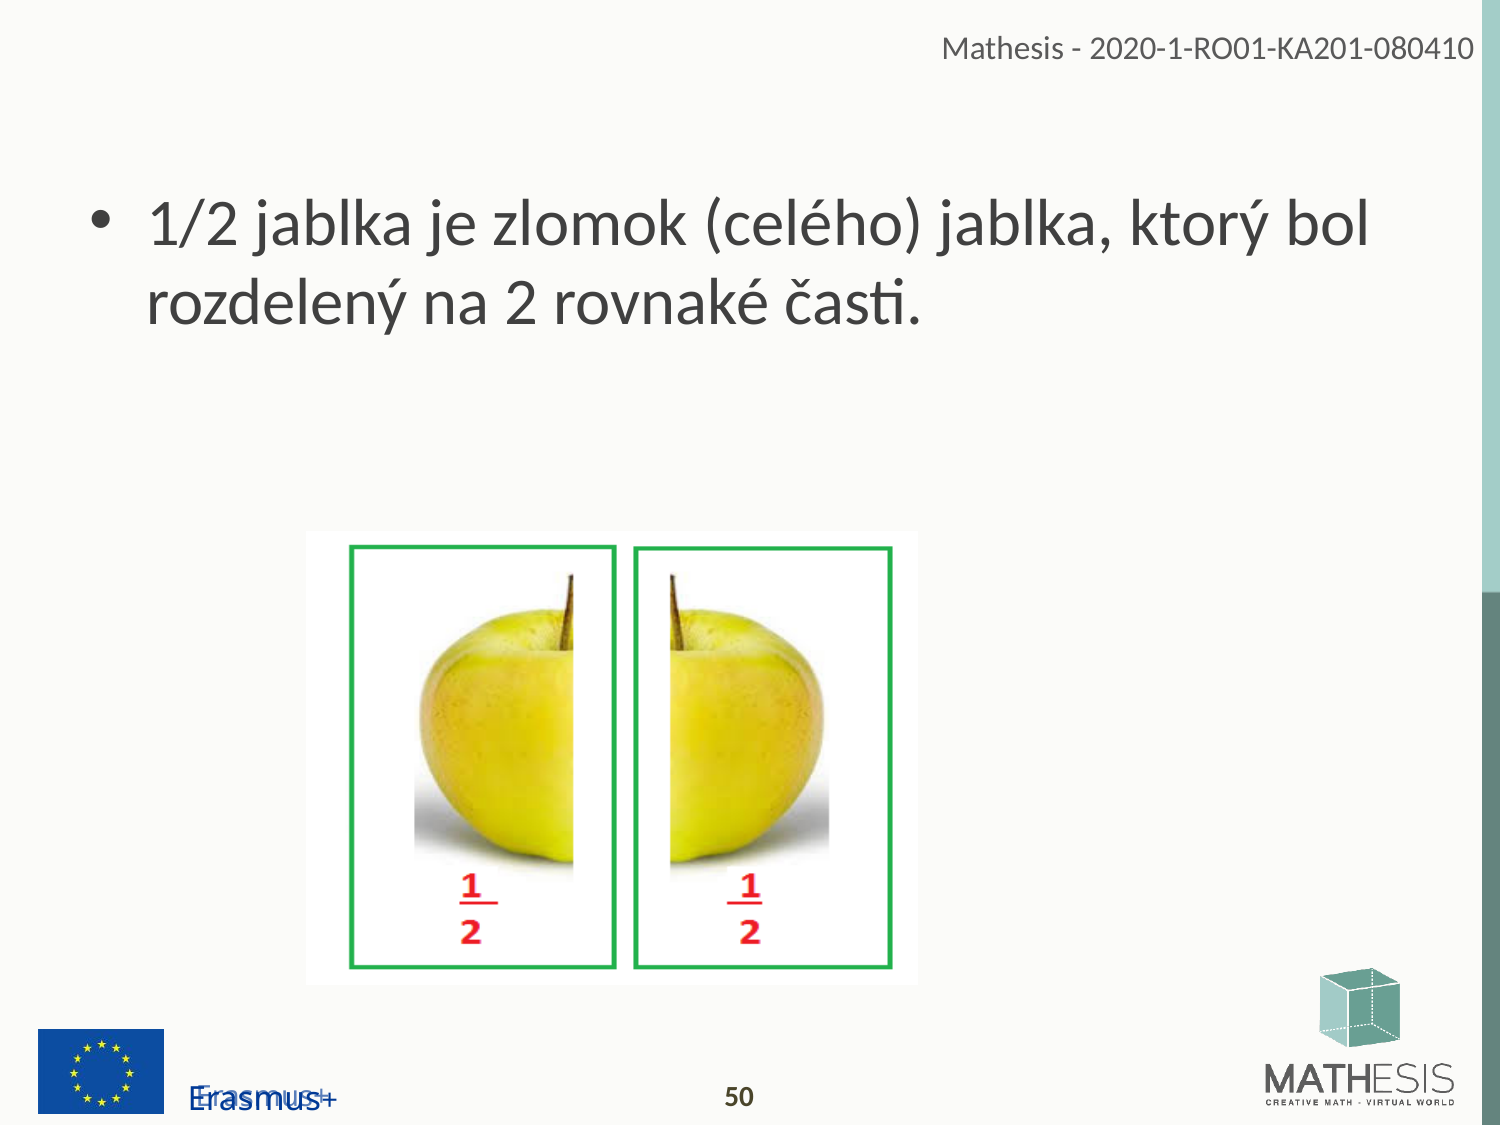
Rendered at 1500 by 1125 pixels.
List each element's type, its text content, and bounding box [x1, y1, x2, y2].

picture [306, 531, 918, 985]
list 1/2 jablka je zlomok (celého) jablka, ktorý bol rozdelený na 2 rovnaké časti. [75, 171, 1425, 914]
picture [38, 1029, 164, 1114]
